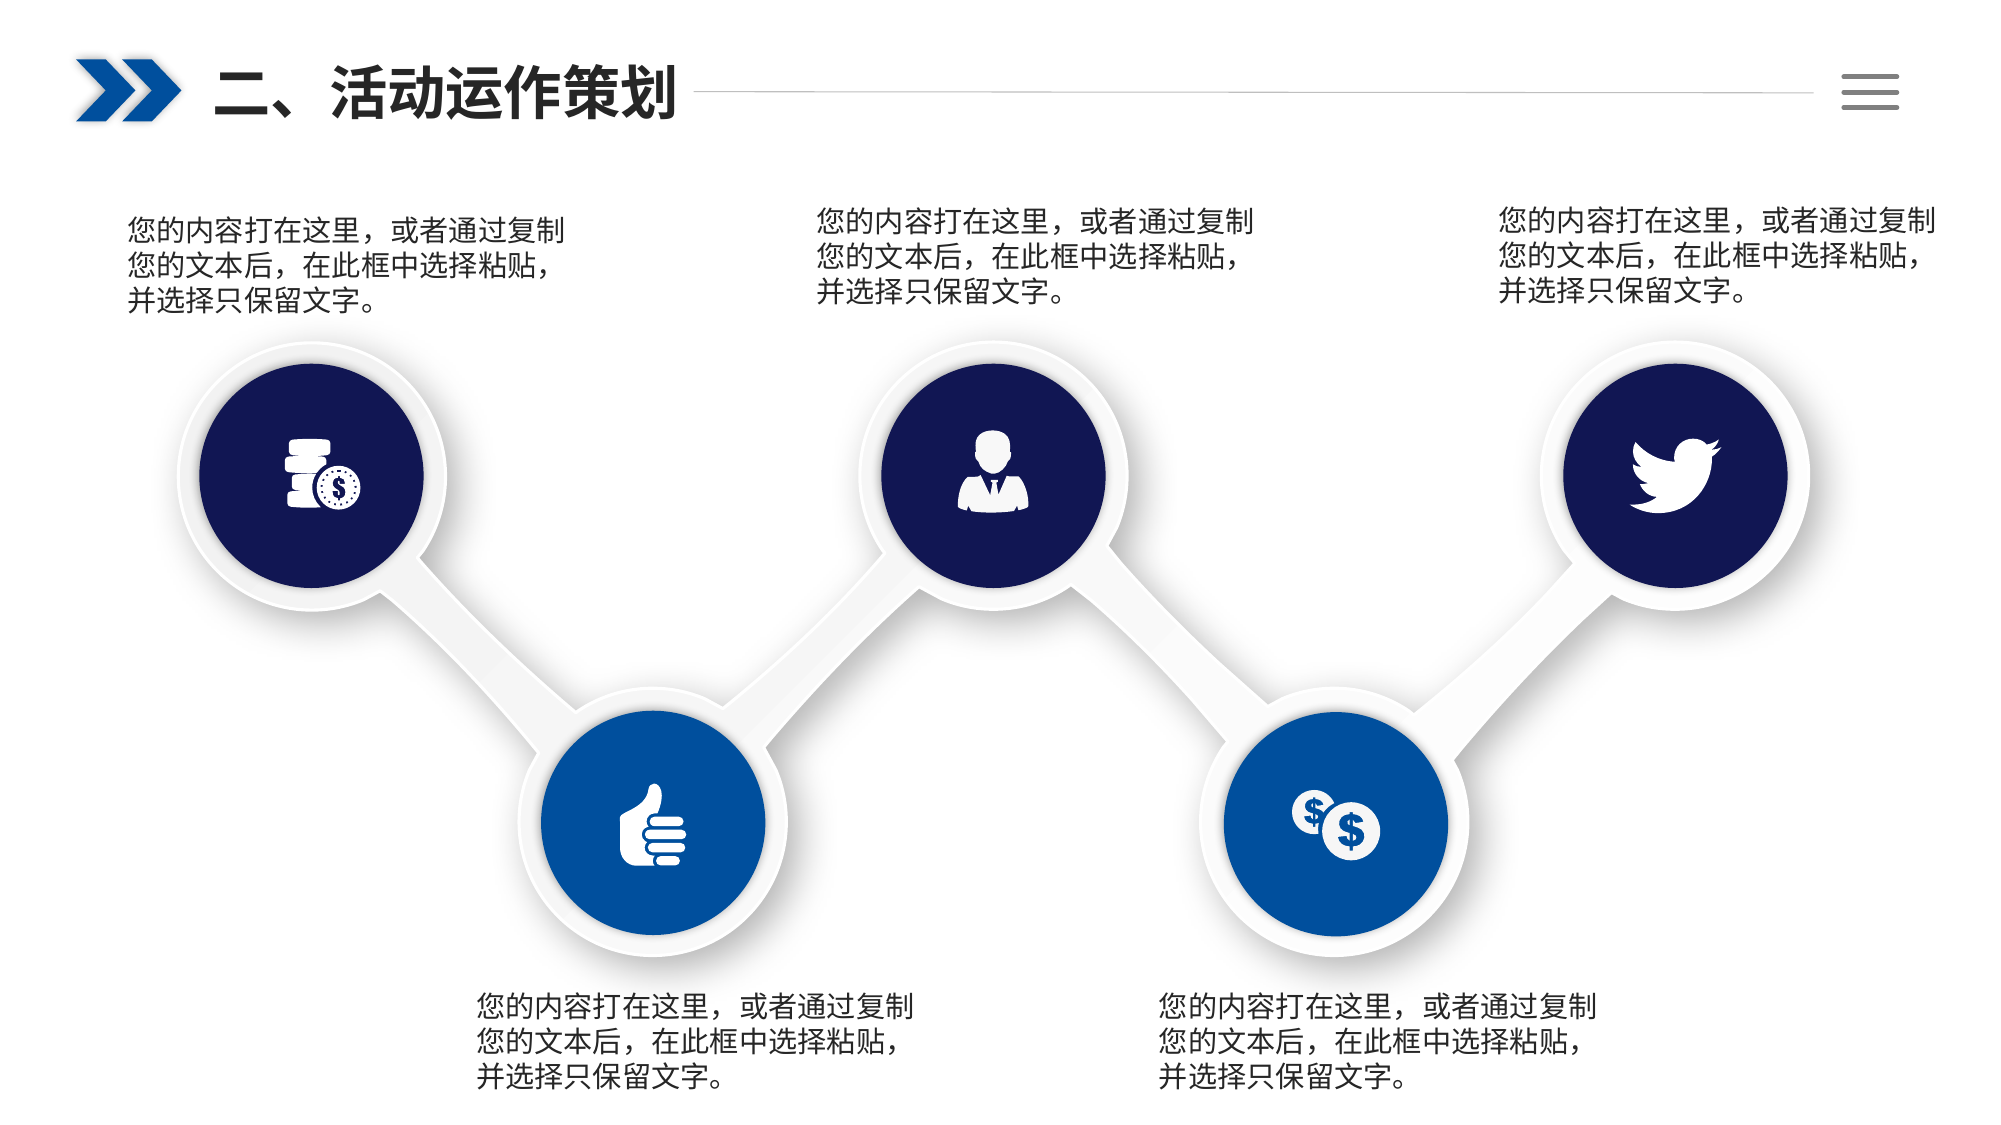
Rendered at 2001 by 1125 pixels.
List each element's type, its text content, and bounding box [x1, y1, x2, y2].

text_box [880, 362, 1107, 590]
text_box [649, 816, 684, 827]
text_box [1562, 362, 1789, 590]
text_box [198, 362, 425, 590]
text_box [957, 474, 1029, 513]
text_box 二、活动运作策划 [198, 49, 694, 134]
text_box [316, 465, 361, 510]
text_box [1629, 438, 1722, 514]
text_box [284, 438, 331, 508]
text_box [73, 58, 137, 123]
text_box [975, 430, 1012, 474]
text_box [656, 856, 680, 866]
text_box [540, 709, 767, 937]
text_box [178, 342, 1809, 956]
text_box 您的内容打在这里，或者通过复制您的文本后，在此框中选择粘贴，并选择只保留文字。 [112, 204, 598, 325]
text_box [1292, 789, 1335, 835]
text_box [1843, 76, 1897, 108]
text_box [619, 783, 662, 866]
text_box [1222, 711, 1450, 938]
text_box 您的内容打在这里，或者通过复制您的文本后，在此框中选择粘贴，并选择只保留文字。 [1144, 981, 1630, 1101]
text_box [644, 829, 687, 840]
text_box [119, 58, 183, 123]
text_box 您的内容打在这里，或者通过复制您的文本后，在此框中选择粘贴，并选择只保留文字。 [1483, 195, 1969, 315]
text_box [647, 842, 686, 853]
text_box [1322, 802, 1381, 861]
text_box 您的内容打在这里，或者通过复制您的文本后，在此框中选择粘贴，并选择只保留文字。 [801, 195, 1287, 316]
text_box 您的内容打在这里，或者通过复制您的文本后，在此框中选择粘贴，并选择只保留文字。 [461, 981, 947, 1101]
